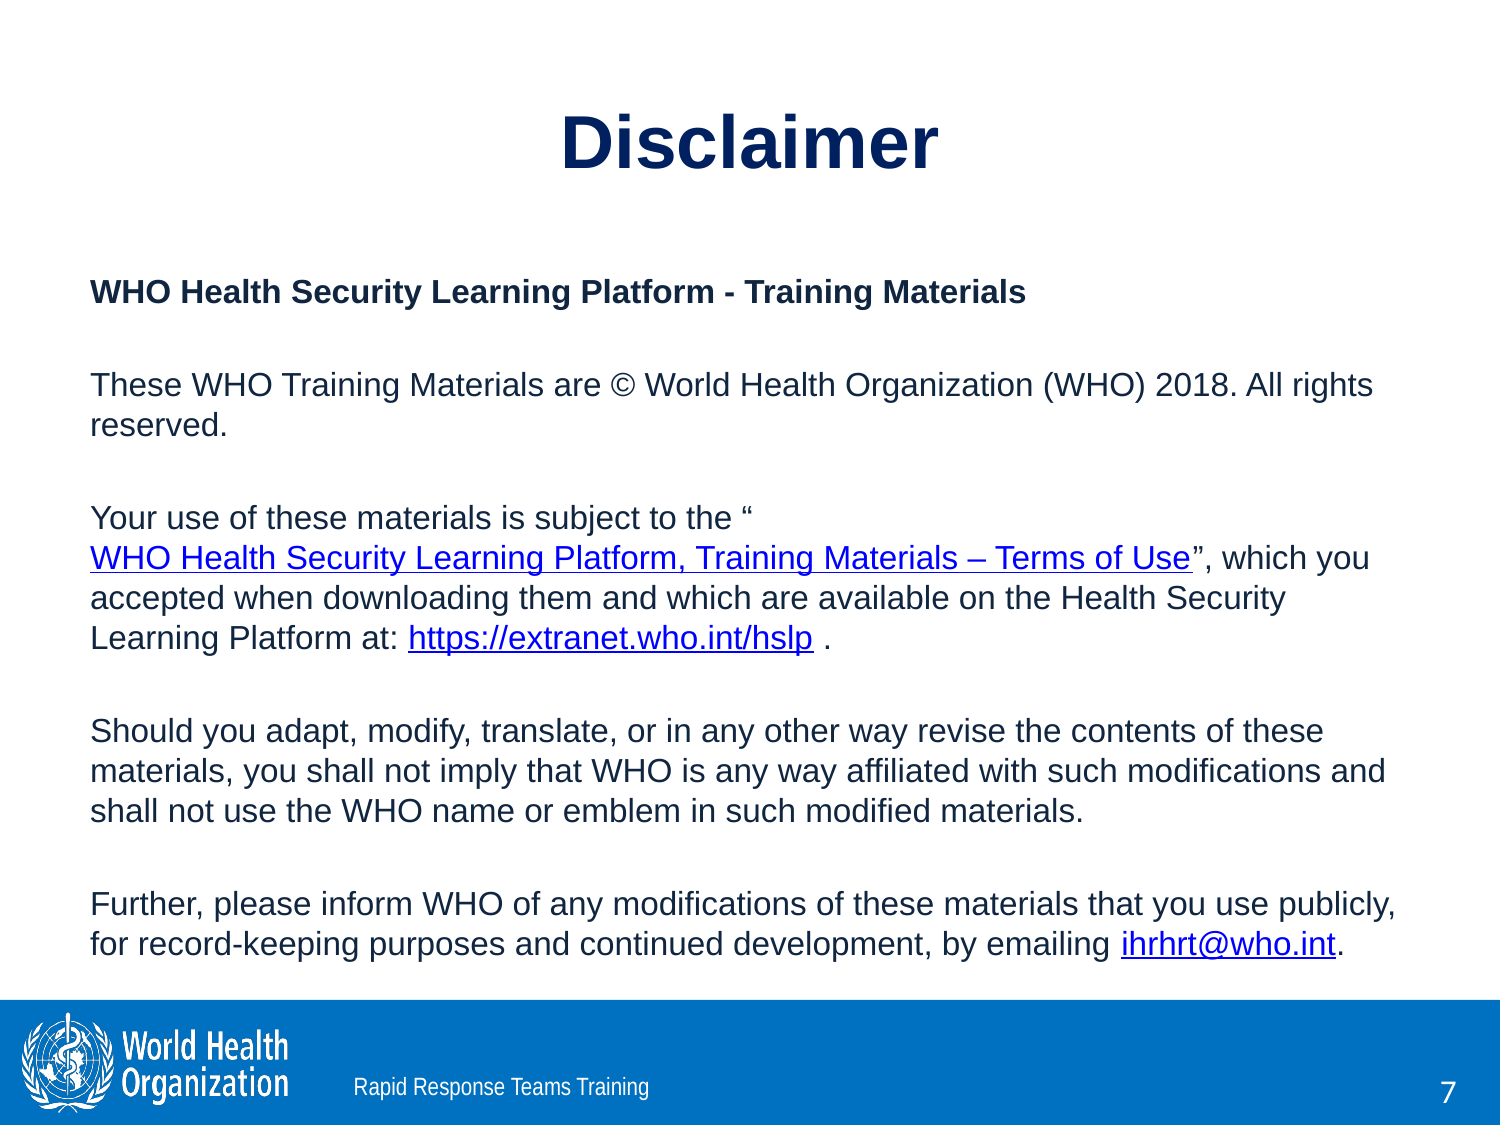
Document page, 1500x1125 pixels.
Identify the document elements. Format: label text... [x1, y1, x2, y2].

list WHO Health Security Learning Platform - Training Materials These WHO Training Materials are © World Health Organization (WHO) 2018. All rights reserved. Your use of these materials is subject to the “WHO Health Security Learning Platform, Training Materials – Terms of Use”, which you accepted when downloading them and which are available on the Health Security Learning Platform at: https://extranet.who.int/hslp . Should you adapt, modify, translate, or in any other way revise the contents of these materials, you shall not imply that WHO is any way affiliated with such modifications and shall not use the WHO name or emblem in such modified materials. Further, please inform WHO of any modifications of these materials that you use publicly, for record-keeping purposes and continued development, by emailing ihrhrt@who.int. [75, 262, 1425, 1005]
picture [21, 1012, 288, 1113]
title Disclaimer [75, 45, 1425, 233]
